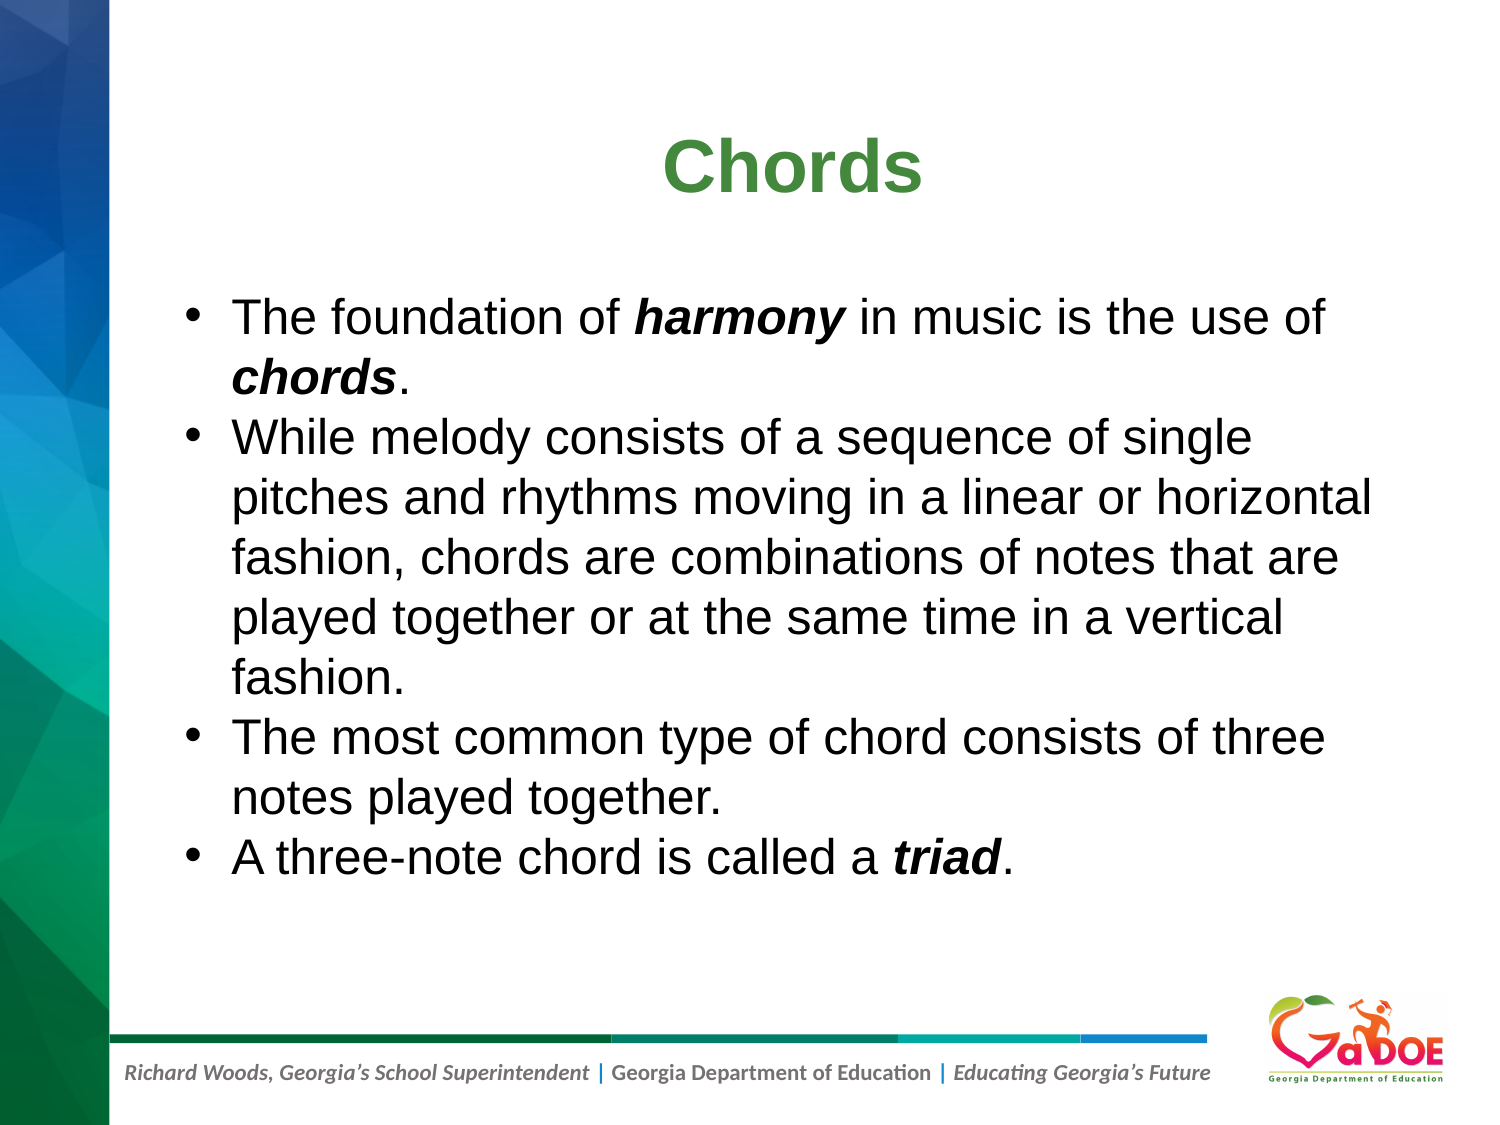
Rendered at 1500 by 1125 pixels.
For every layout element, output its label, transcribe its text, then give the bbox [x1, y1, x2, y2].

picture [0, 0, 110, 1125]
title Chords [146, 59, 1441, 278]
picture [1263, 987, 1447, 1089]
text_box The foundation of harmony in music is the use of chords. While melody consists of a sequence of single pitches and rhythms moving in a linear or horizontal fashion, chords are combinations of notes that are played together or at the same time in a vertical fashion. The most common type of chord consists of three notes played together. A three-note chord is called a triad. [169, 277, 1439, 892]
